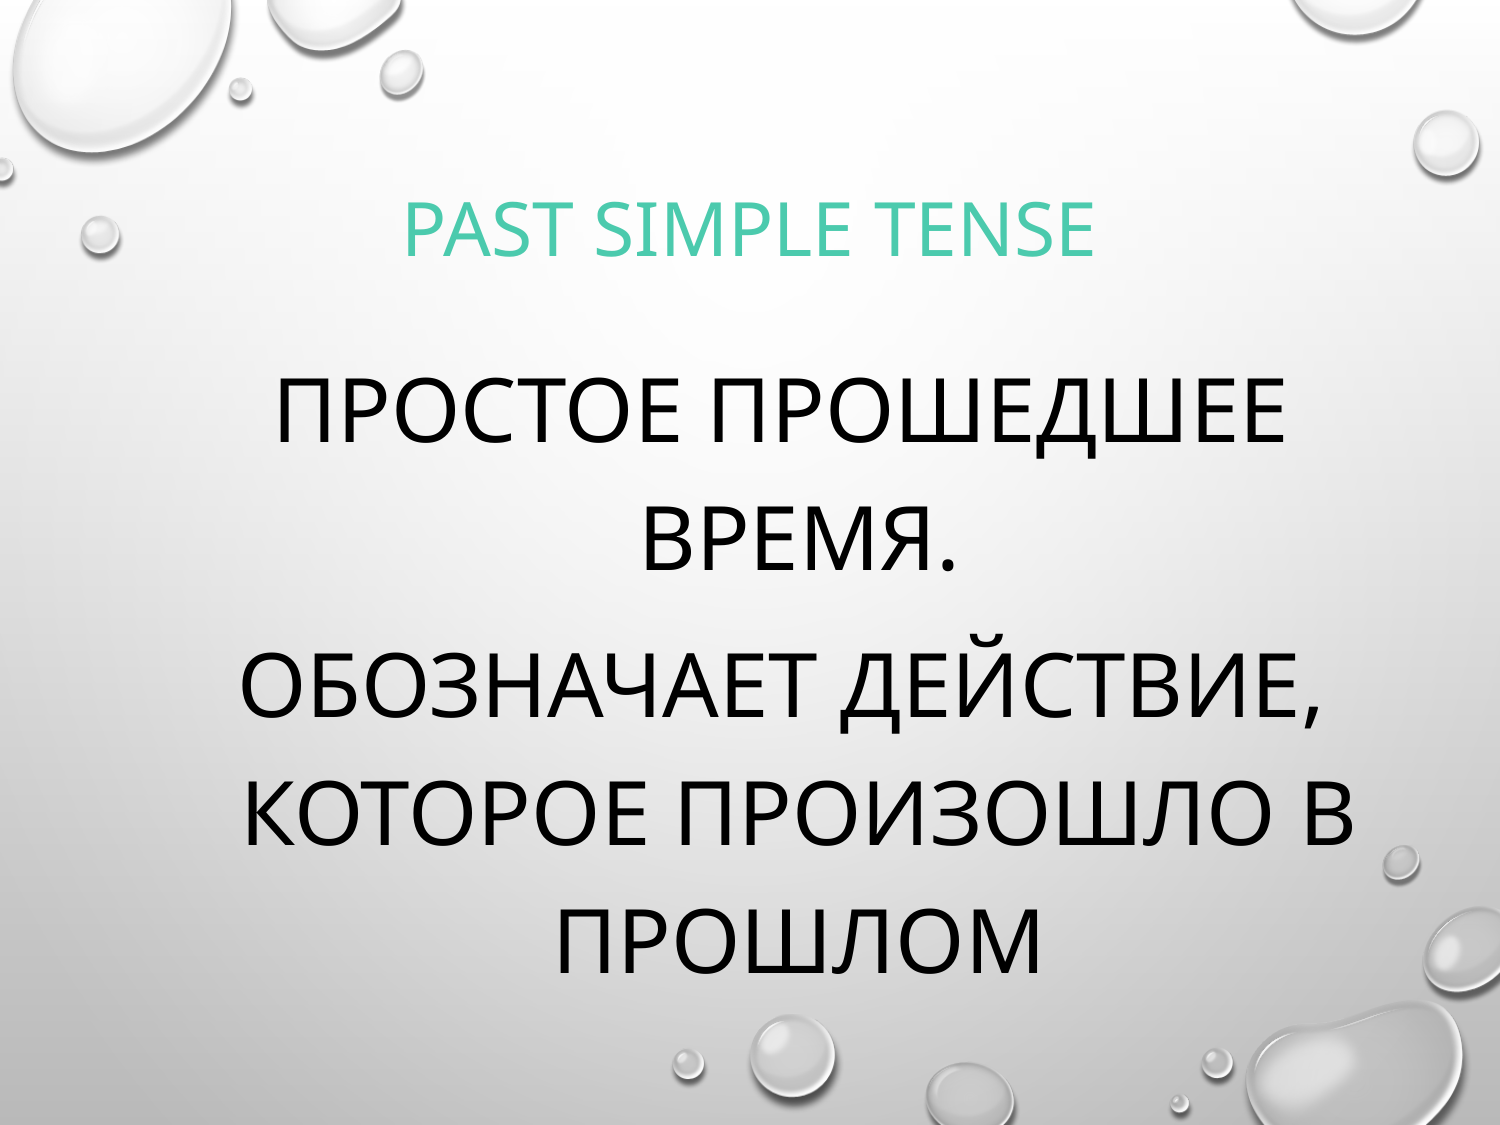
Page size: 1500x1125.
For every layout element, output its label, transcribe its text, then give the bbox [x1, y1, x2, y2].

list Простое прошедшее время. Обозначает действие, которое произошло в прошлом [137, 324, 1425, 1006]
picture [0, 0, 1500, 1125]
title PAST SIMPLE TENSE [112, 101, 1388, 364]
